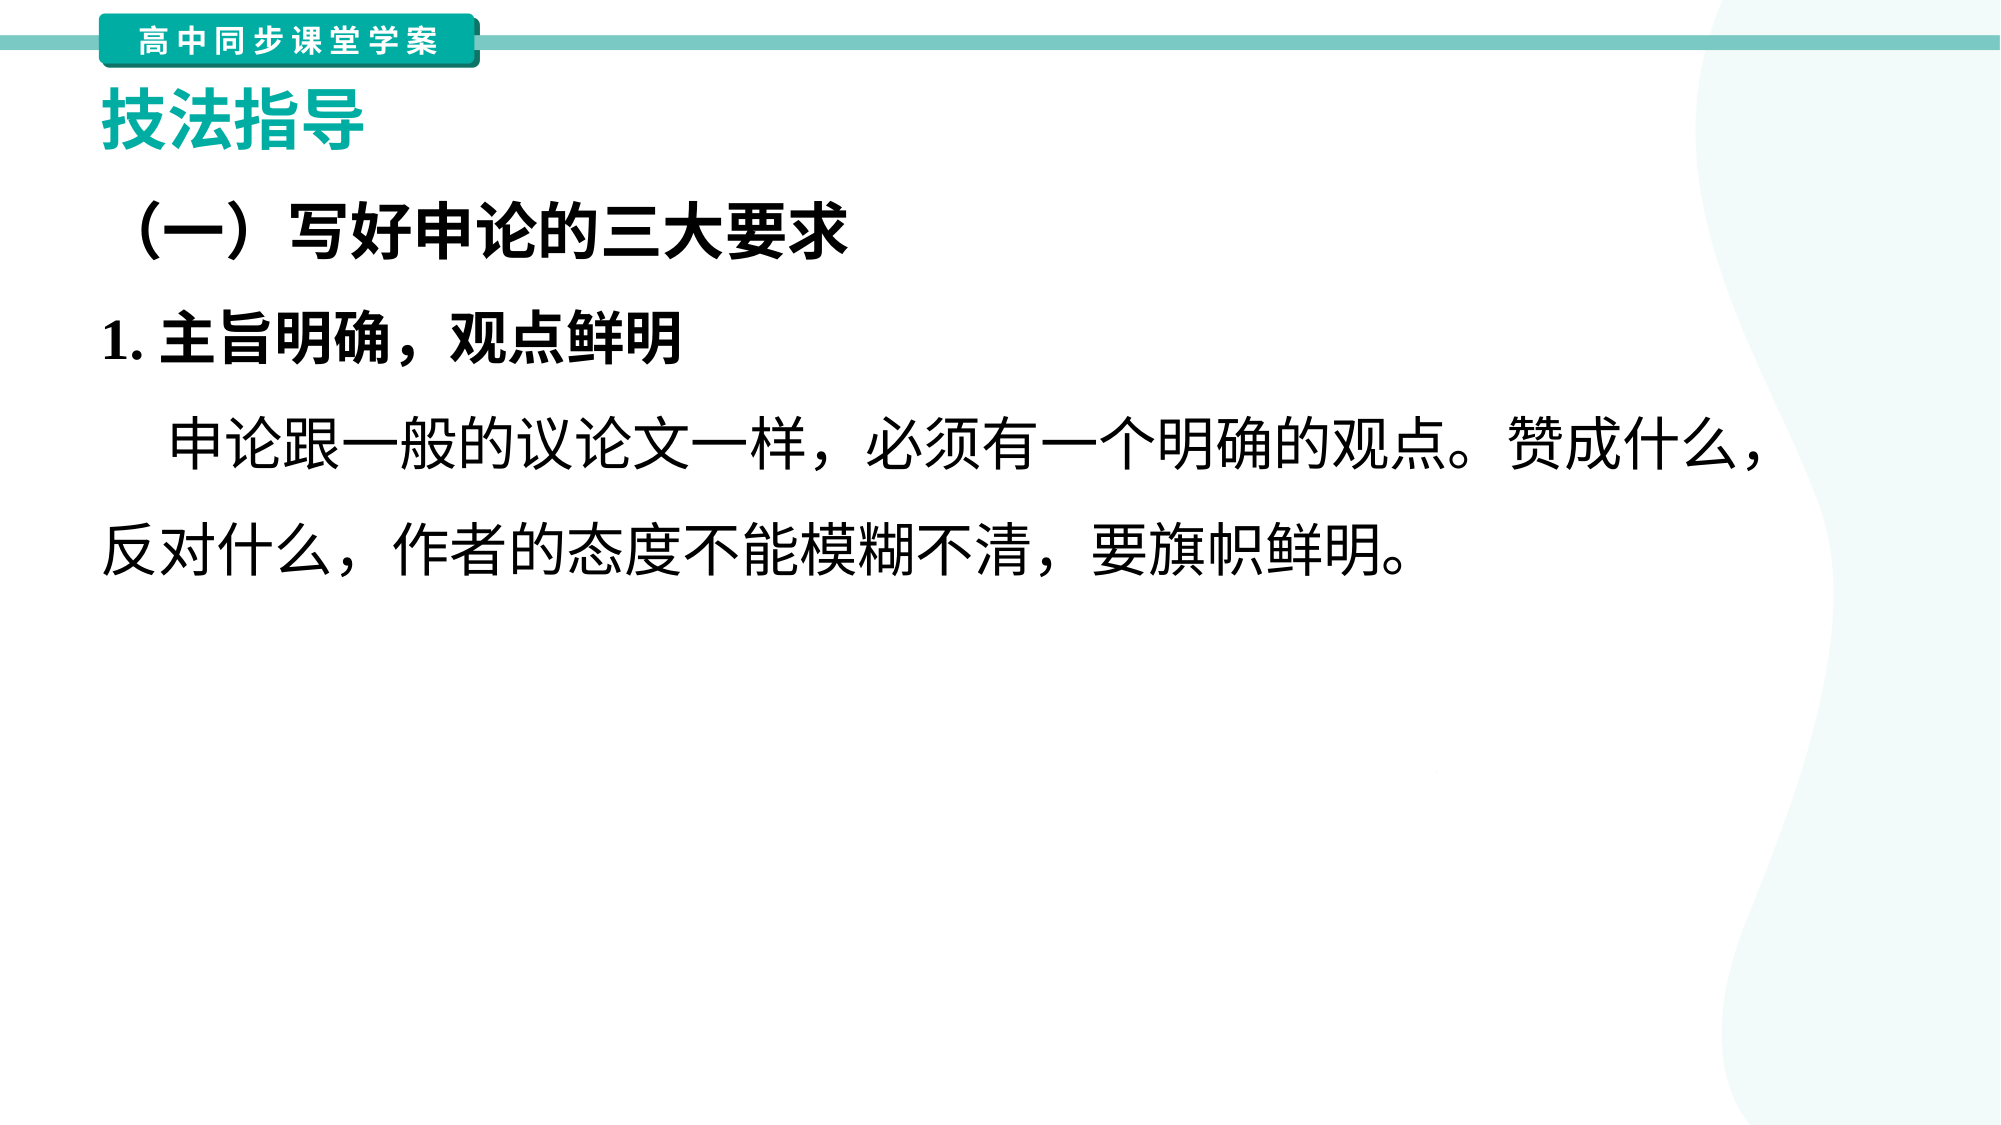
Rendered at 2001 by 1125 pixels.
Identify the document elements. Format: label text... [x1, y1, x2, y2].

text_box 技法指导 [100, 76, 1899, 156]
text_box （一）写好申论的三大要求 [100, 156, 1899, 264]
text_box 1.主旨明确，观点鲜明 申论跟一般的议论文一样，必须有一个明确的观点。赞成什么， 反对什么，作者的态度不能模糊不清，要旗帜鲜明。 [100, 264, 1899, 584]
picture [0, 0, 2000, 1125]
